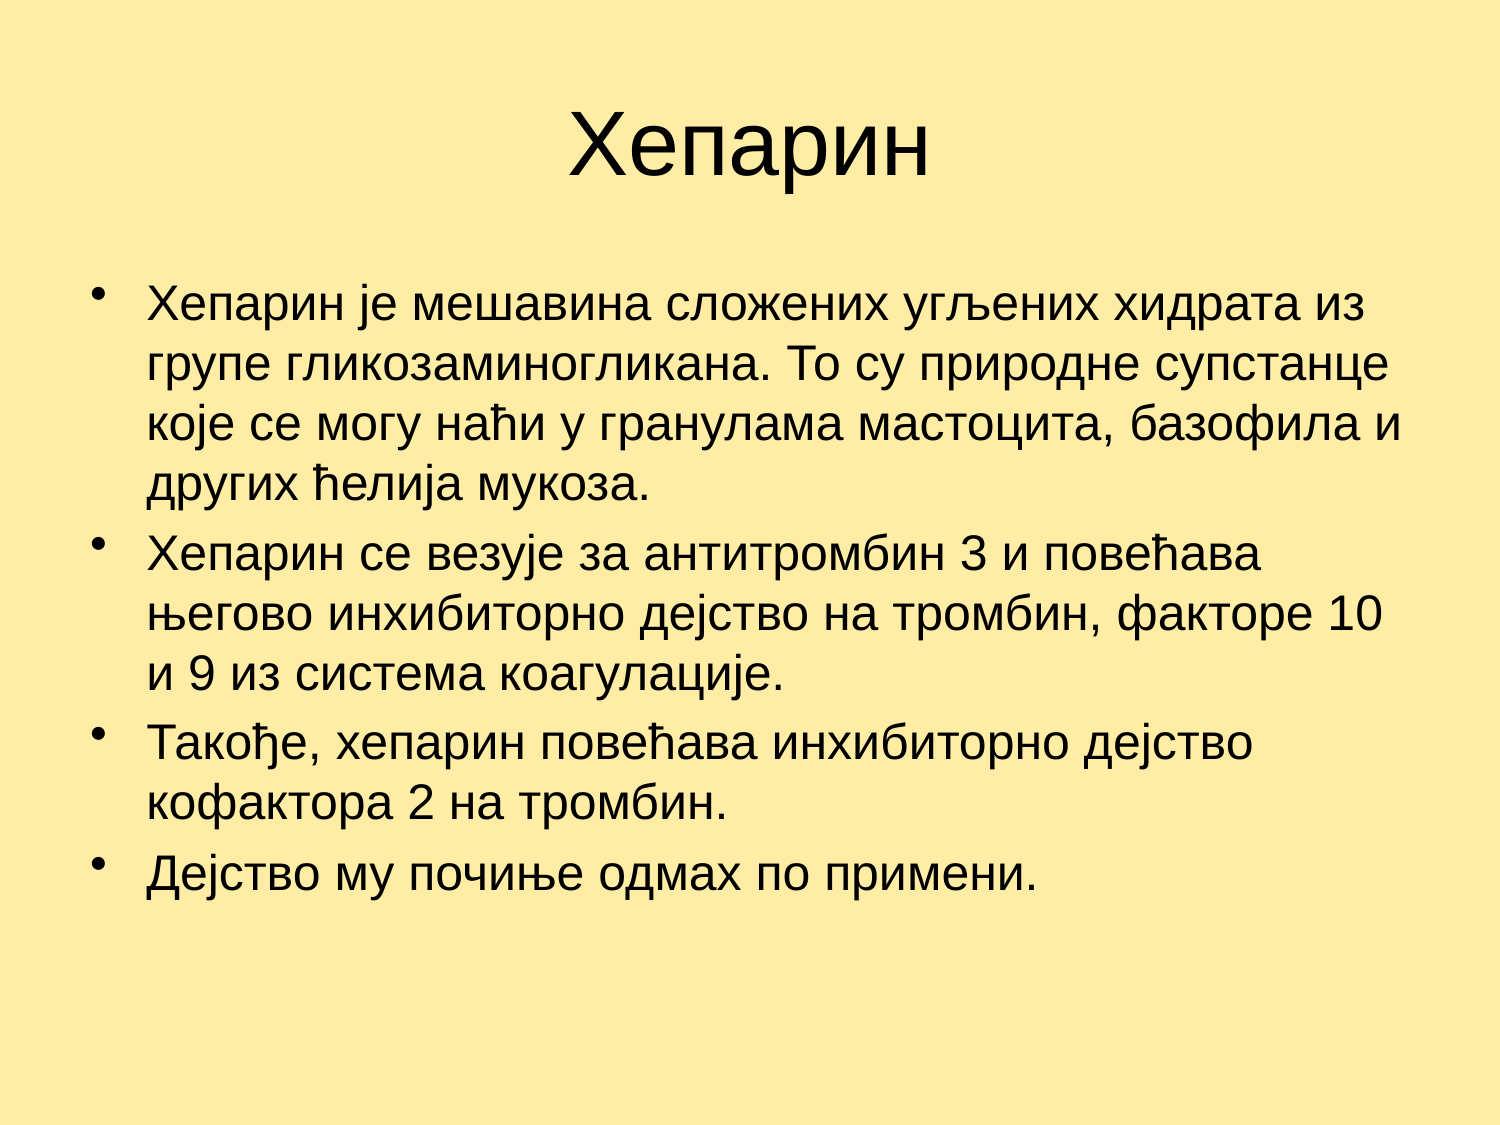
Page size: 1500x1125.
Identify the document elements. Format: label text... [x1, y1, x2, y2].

title Хепарин [74, 44, 1426, 233]
list Хепарин је мешавина сложених угљених хидрата из групе гликозаминогликана. То су природне супстанце које се могу наћи у гранулама мастоцита, базофила и других ћелија мукоза. Хепарин се везује за антитромбин 3 и повећава његово инхибиторно дејство на тромбин, факторе 10 и 9 из система коагулације. Такође, хепарин повећава инхибиторно дејство кофактора 2 на тромбин. Дејство му почиње одмах по примени. [74, 262, 1426, 1006]
